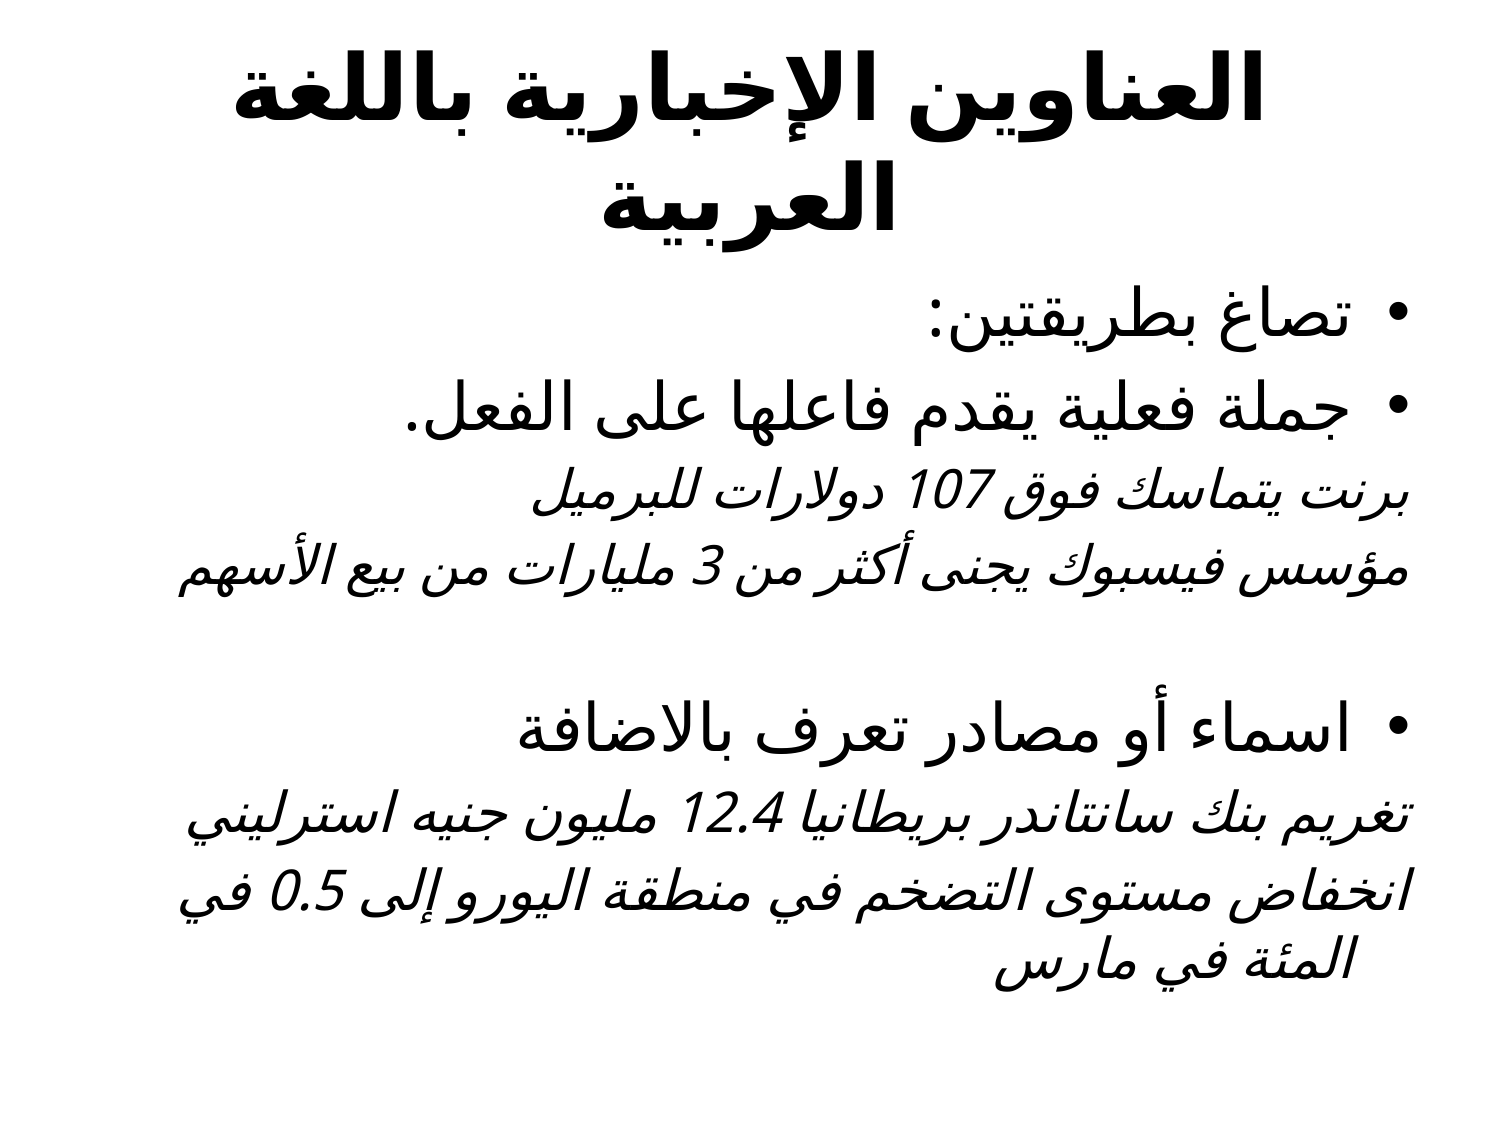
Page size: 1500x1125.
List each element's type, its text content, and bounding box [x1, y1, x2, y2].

title العناوين الإخبارية باللغة العربية [75, 45, 1425, 233]
list تصاغ بطريقتين: جملة فعلية يقدم فاعلها على الفعل. برنت يتماسك فوق 107 دولارات للبرميل مؤسس فيسبوك يجنى أكثر من 3 مليارات من بيع الأسهم اسماء أو مصادر تعرف بالاضافة تغريم بنك سانتاندر بريطانيا 12.4 مليون جنيه استرليني انخفاض مستوى التضخم في منطقة اليورو إلى 0.5 في المئة في مارس [75, 262, 1425, 1005]
